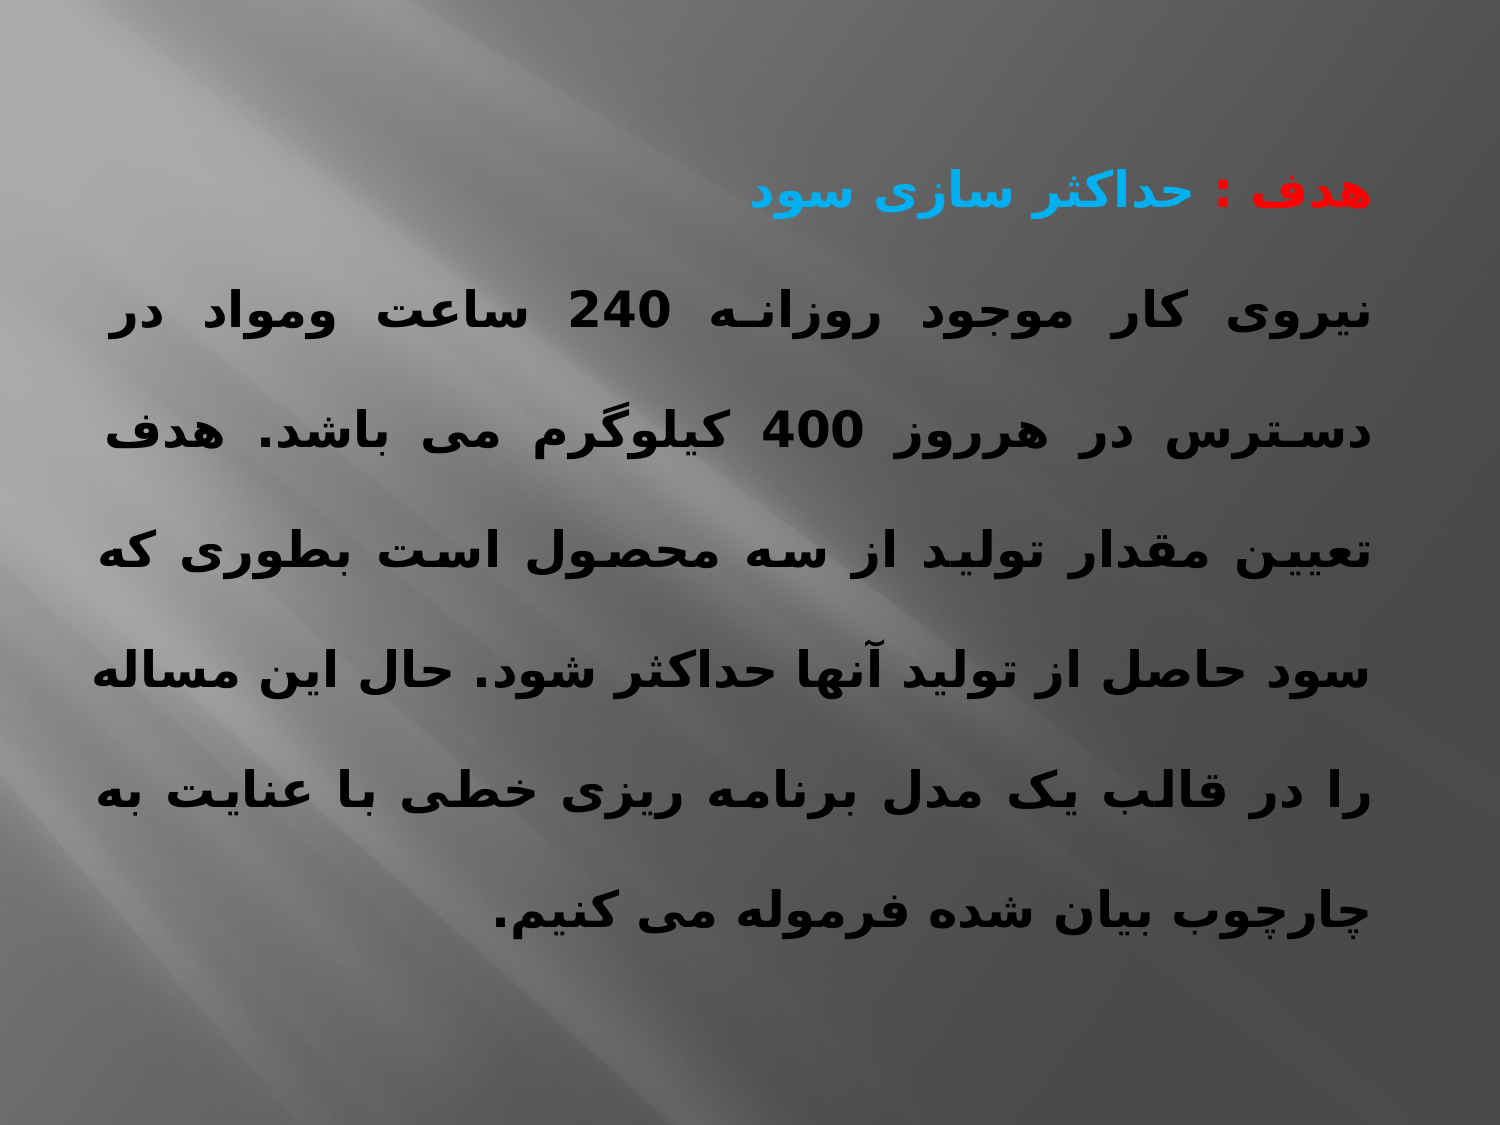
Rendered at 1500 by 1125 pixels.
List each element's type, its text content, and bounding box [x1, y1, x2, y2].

text_box هدف : حداکثر سازی سود نیروی کار موجود روزانه 240 ساعت ومواد در دسترس در هرروز 400 کیلوگرم می باشد. هدف تعیین مقدار تولید از سه محصول است بطوری که سود حاصل از تولید آنها حداکثر شود. حال این مساله را در قالب یک مدل برنامه ریزی خطی با عنایت به چارچوب بیان شده فرموله می کنیم. [76, 89, 1388, 945]
